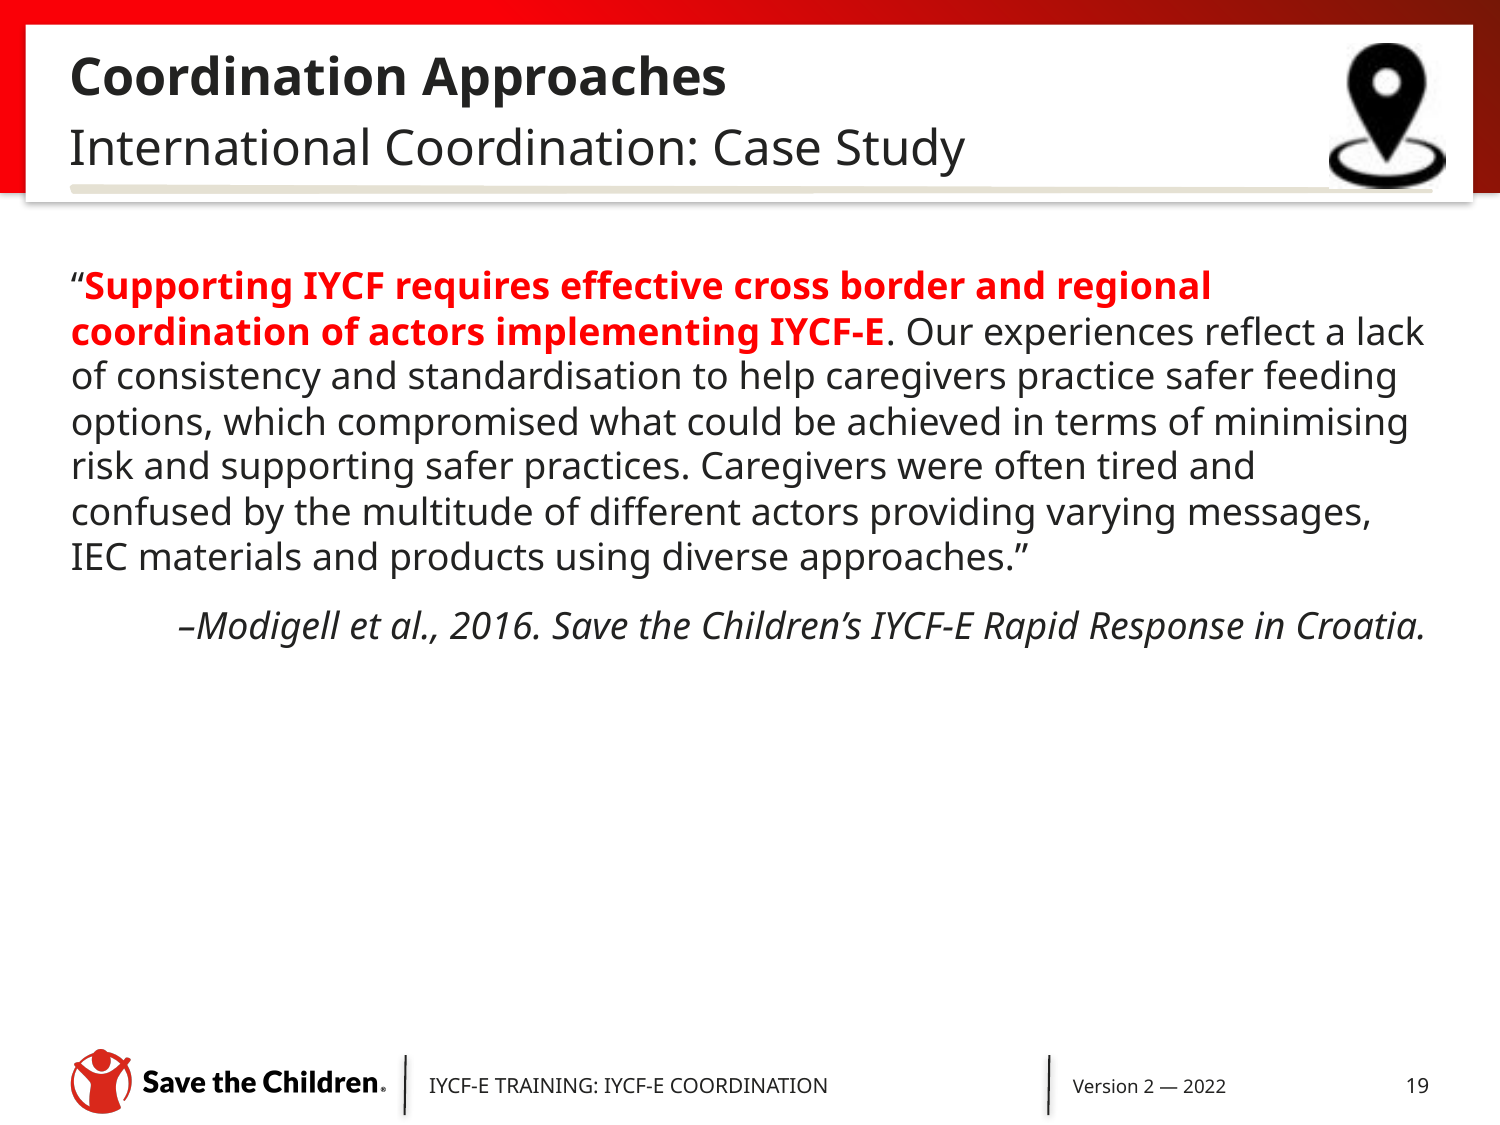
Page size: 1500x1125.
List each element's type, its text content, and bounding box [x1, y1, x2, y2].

footer IYCF-E TRAINING: IYCF-E COORDINATION [414, 1056, 1042, 1117]
list “Supporting IYCF requires effective cross border and regional coordination of actors implementing IYCF-E. Our experiences reflect a lack of consistency and standardisation to help caregivers practice safer feeding options, which compromised what could be achieved in terms of minimising risk and supporting safer practices. Caregivers were often tired and confused by the multitude of different actors providing varying messages, IEC materials and products using diverse approaches.” –Modigell et al., 2016. Save the Children’s IYCF-E Rapid Response in Croatia. [70, 262, 1429, 1035]
picture [69, 43, 1446, 194]
picture [59, 1037, 400, 1125]
title Coordination Approaches [69, 33, 1429, 115]
slide_number Version 2 — 2022 [1057, 1056, 1318, 1117]
slide_number 19 [1318, 1056, 1445, 1117]
list International Coordination: Case Study [69, 115, 1324, 176]
